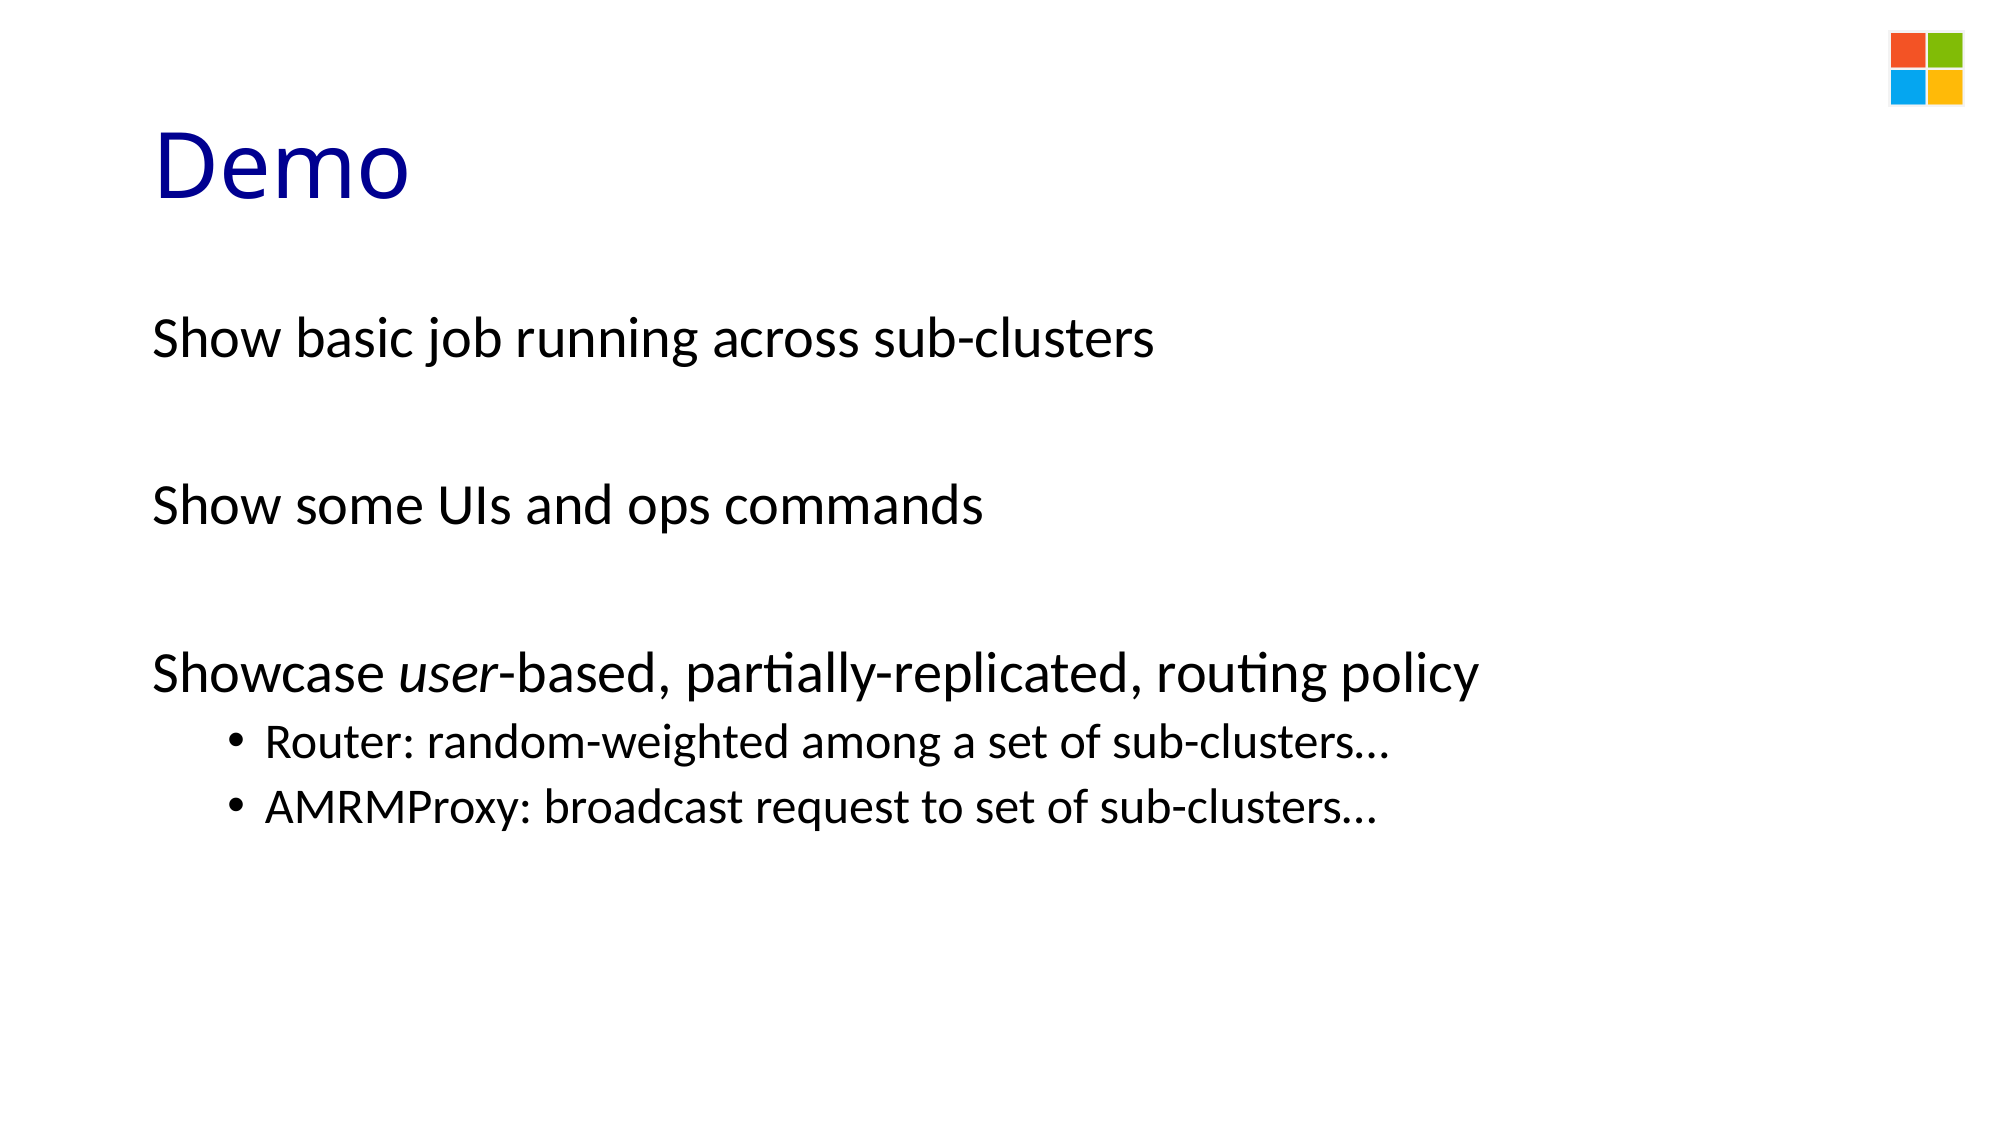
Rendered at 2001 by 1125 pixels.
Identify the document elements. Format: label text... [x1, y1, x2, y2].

list Show basic job running across sub-clusters Show some UIs and ops commands Showcase user-based, partially-replicated, routing policy Router: random-weighted among a set of sub-clusters… AMRMProxy: broadcast request to set of sub-clusters… [137, 299, 1863, 1014]
picture [1888, 30, 1965, 107]
title Demo [137, 59, 1863, 278]
